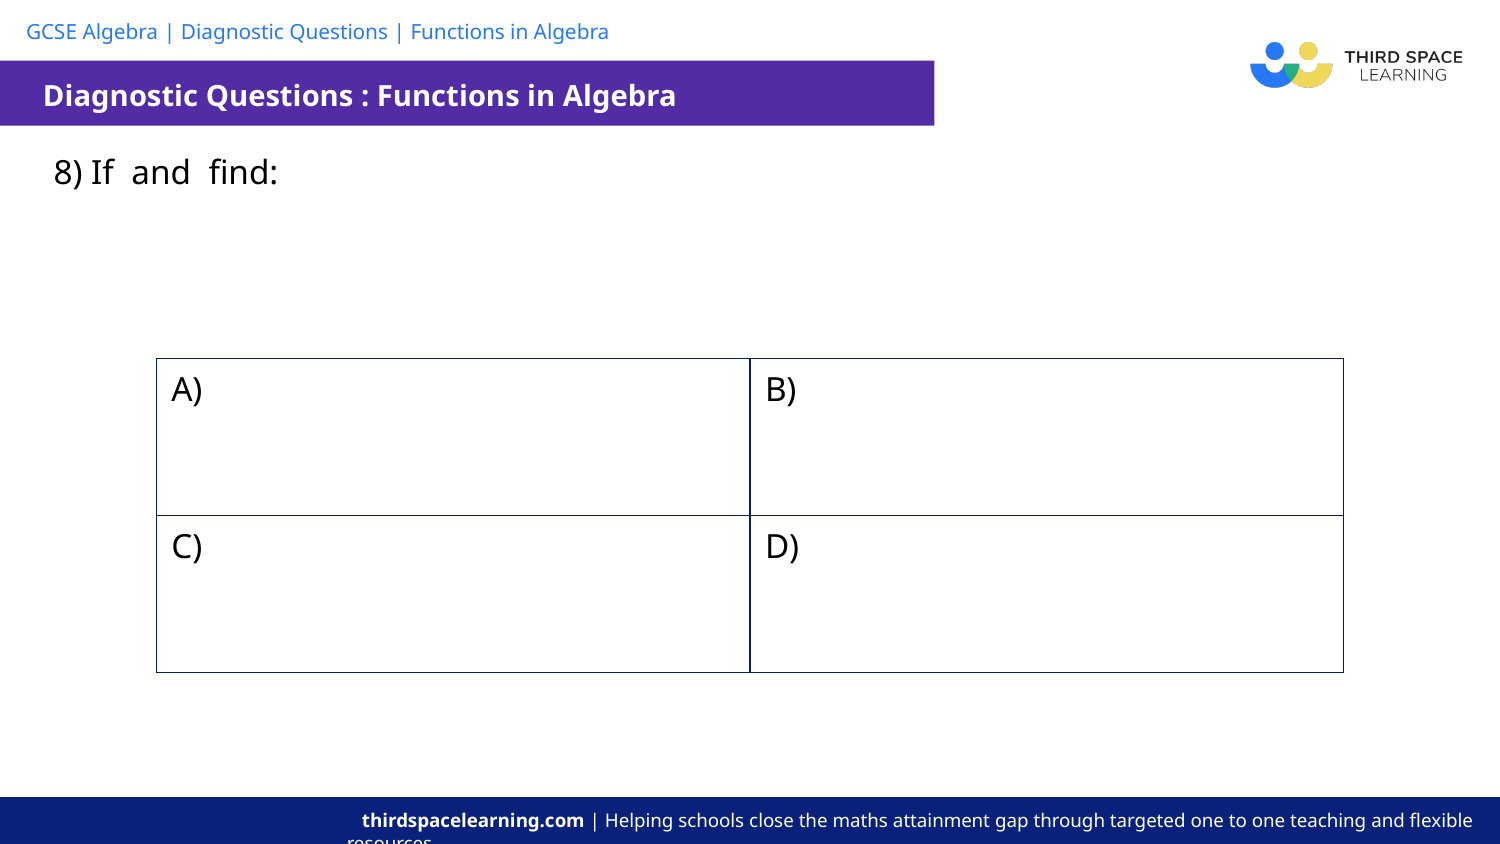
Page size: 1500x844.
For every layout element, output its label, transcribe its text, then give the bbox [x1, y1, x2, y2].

text_box Diagnostic Questions : Functions in Algebra [27, 61, 849, 127]
picture [1250, 33, 1465, 99]
